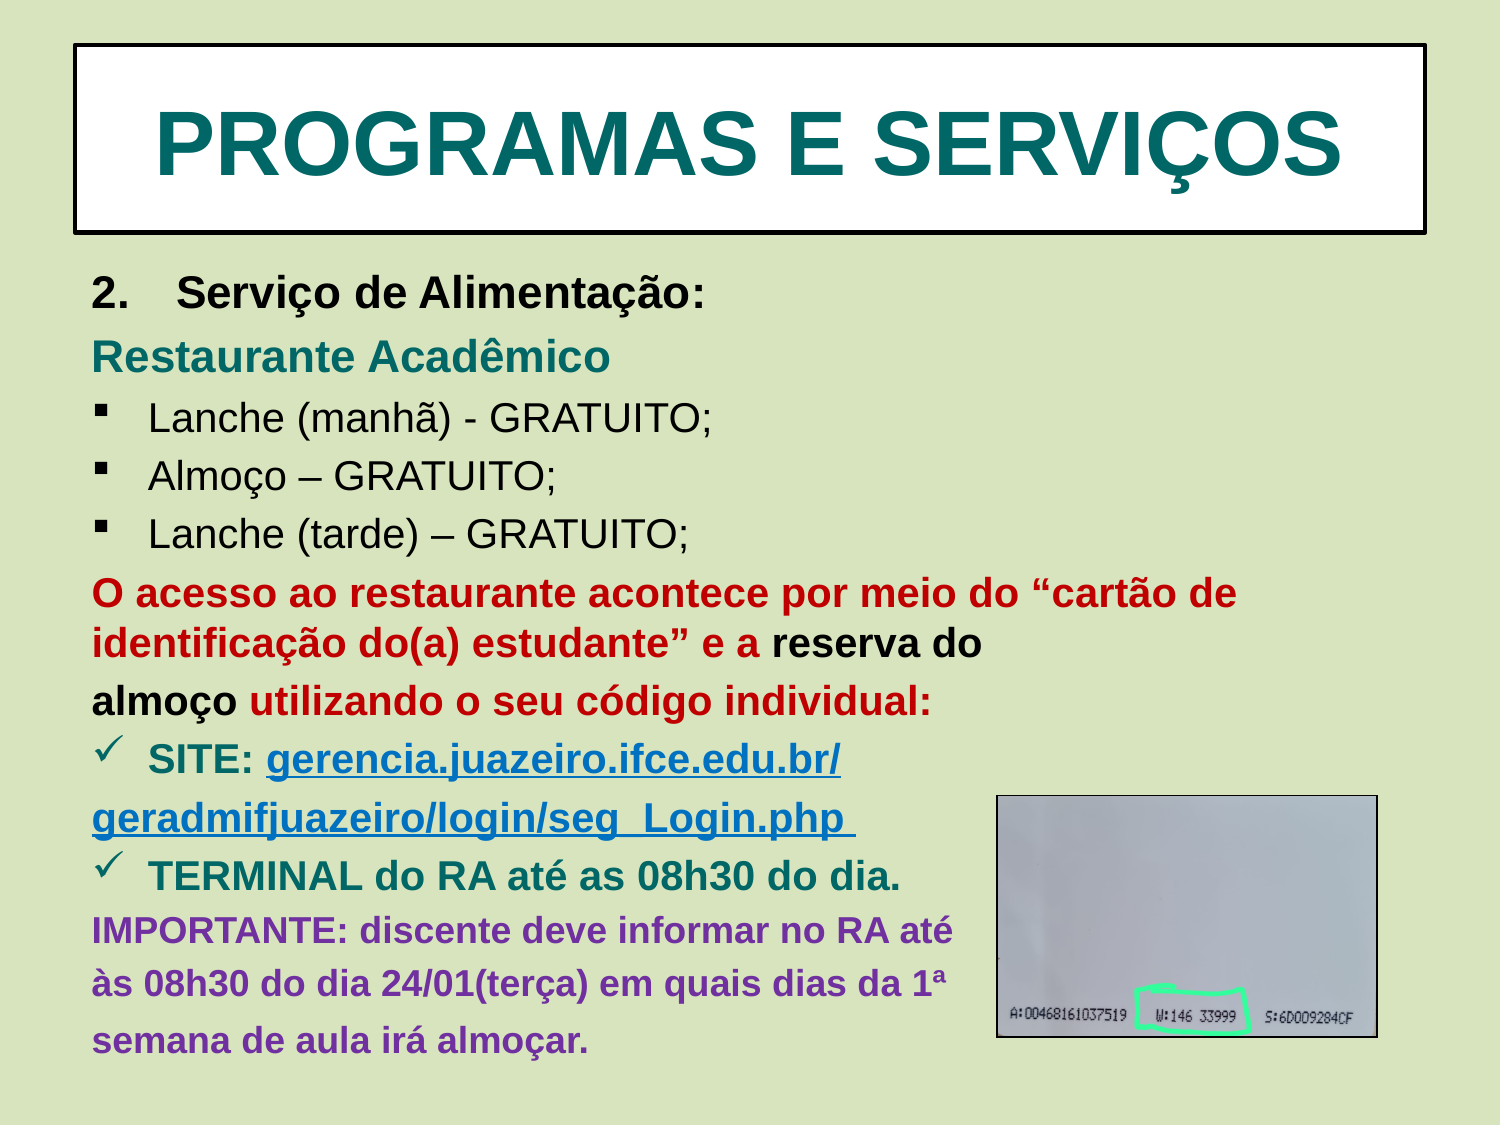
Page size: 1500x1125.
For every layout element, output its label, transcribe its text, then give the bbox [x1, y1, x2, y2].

title PROGRAMAS E SERVIÇOS [75, 45, 1425, 233]
picture [997, 795, 1377, 1037]
list Serviço de Alimentação: Restaurante Acadêmico Lanche (manhã) - GRATUITO; Almoço – GRATUITO; Lanche (tarde) – GRATUITO; O acesso ao restaurante acontece por meio do “cartão de identificação do(a) estudante” e a reserva do almoço utilizando o seu código individual: SITE: gerencia.juazeiro.ifce.edu.br/ geradmifjuazeiro/login/seg_Login.php TERMINAL do RA até as 08h30 do dia. IMPORTANTE: discente deve informar no RA até às 08h30 do dia 24/01(terça) em quais dias da 1ª semana de aula irá almoçar. [76, 255, 1427, 1064]
